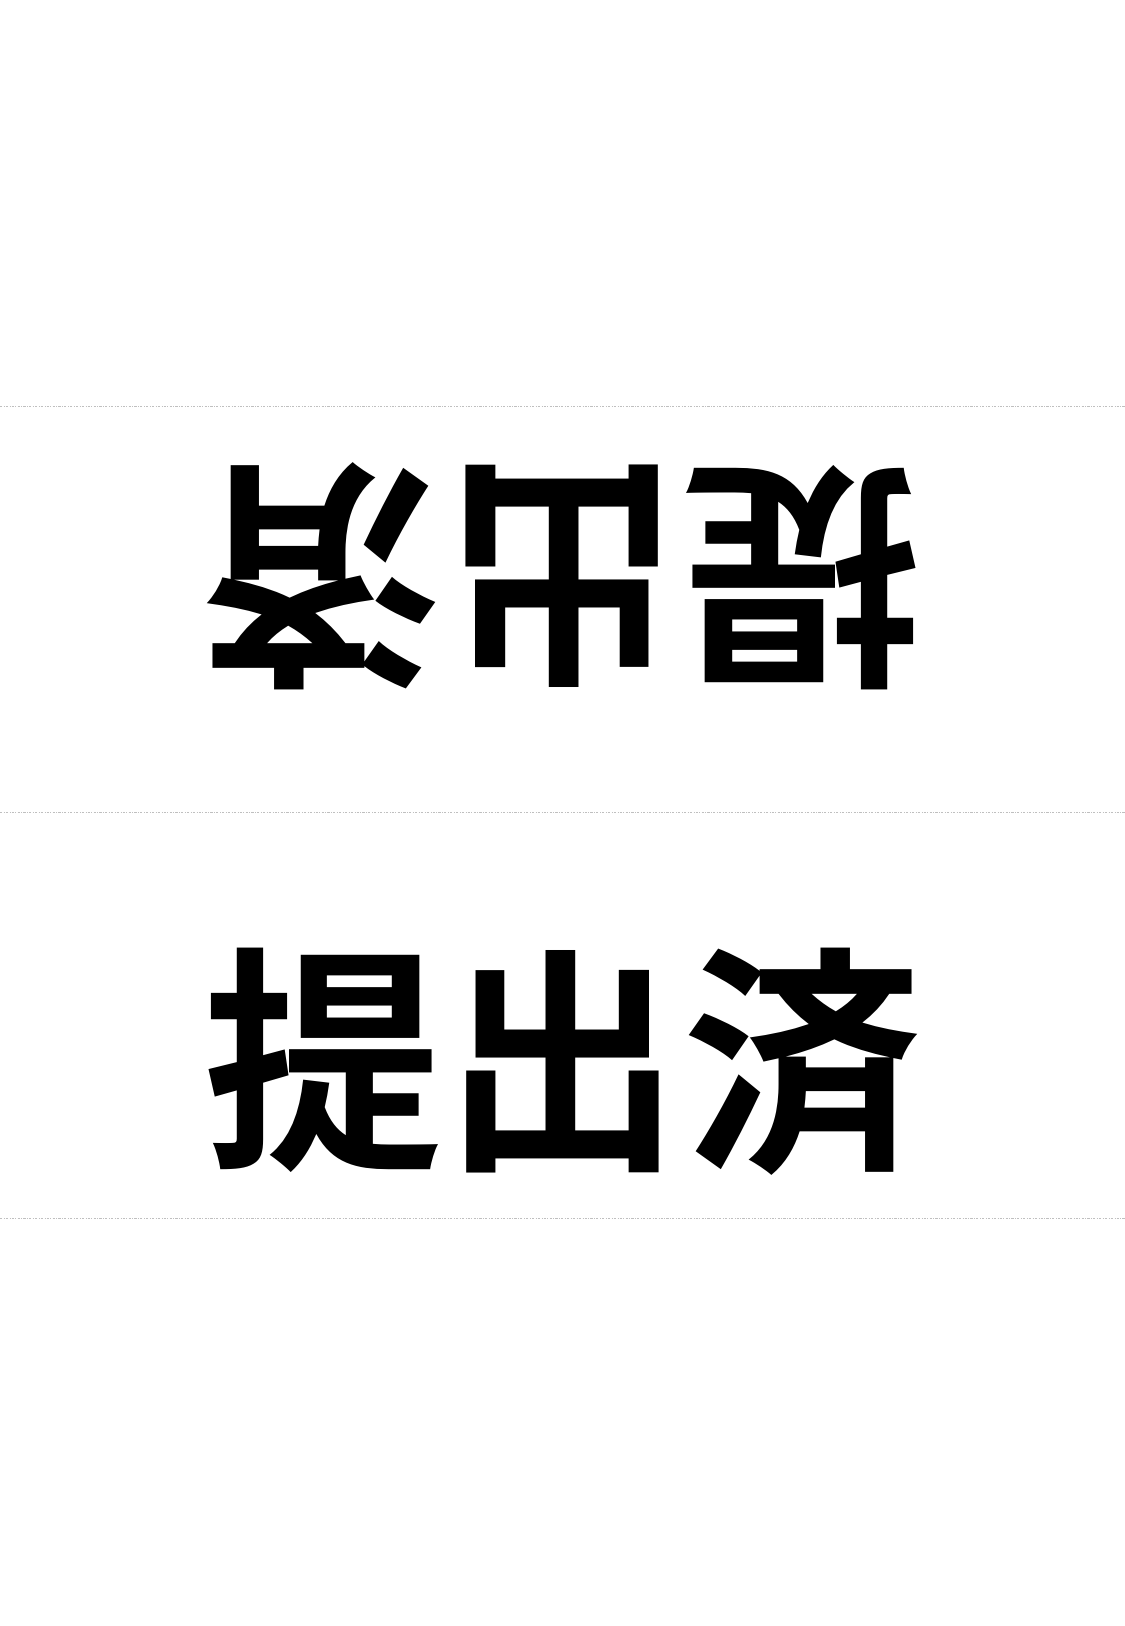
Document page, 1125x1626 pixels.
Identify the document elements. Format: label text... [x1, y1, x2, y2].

text_box 提出済 [188, 431, 937, 734]
text_box 提出済 [188, 904, 937, 1207]
